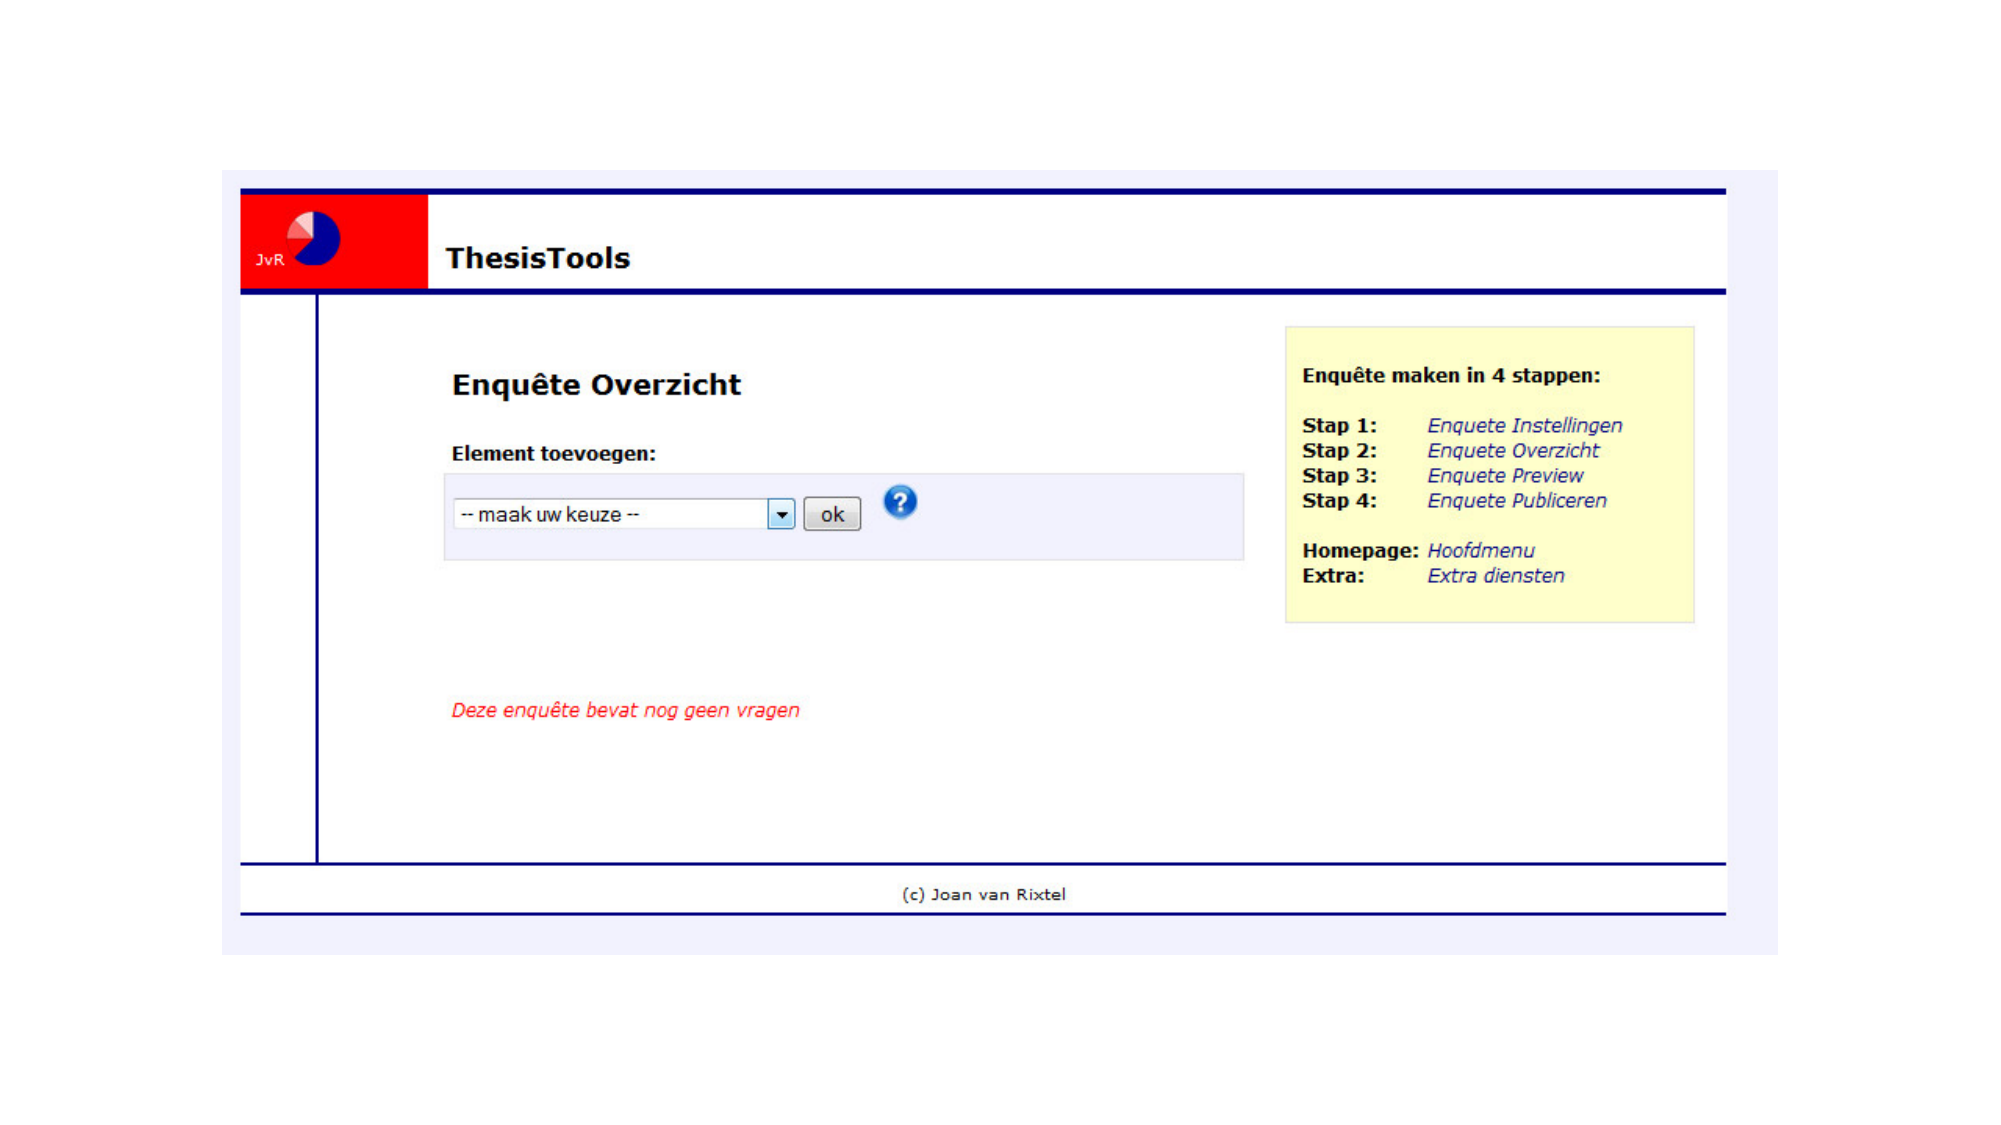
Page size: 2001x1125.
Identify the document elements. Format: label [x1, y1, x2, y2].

picture [222, 170, 1778, 955]
